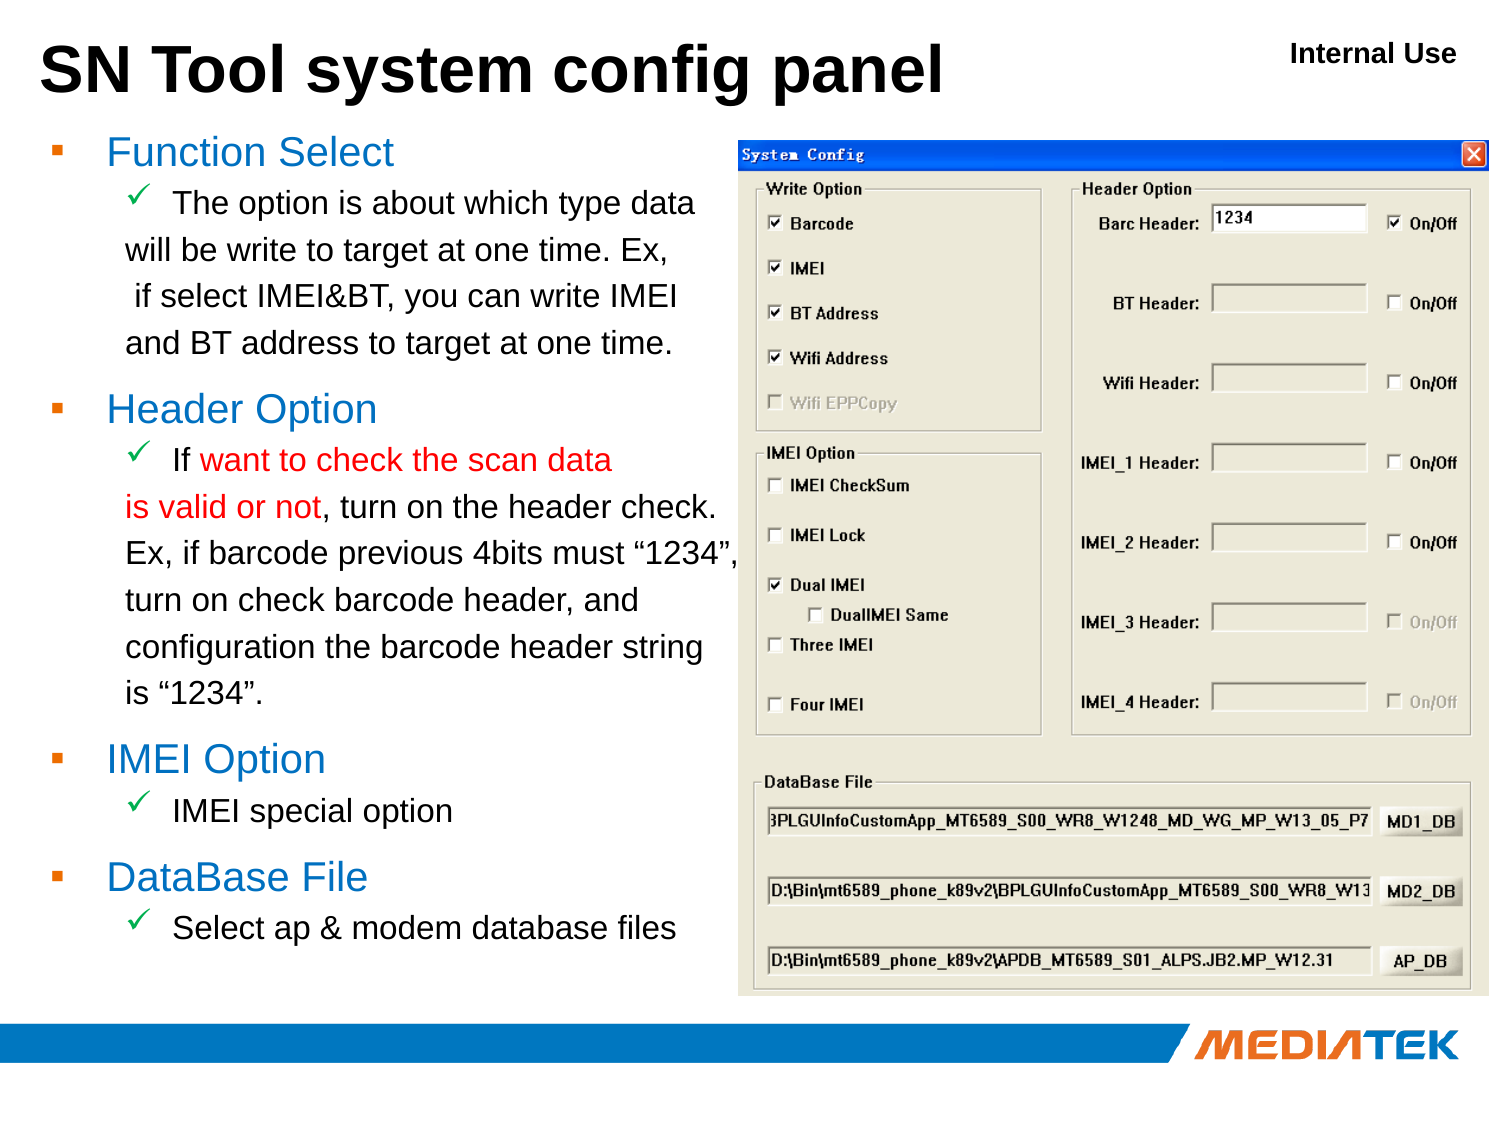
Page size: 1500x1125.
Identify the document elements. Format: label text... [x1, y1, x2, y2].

picture [737, 140, 1489, 997]
list Function Select The option is about which type data will be write to target at one time. Ex, if select IMEI&BT, you can write IMEI and BT address to target at one time. Header Option If want to check the scan data is valid or not, turn on the header check. Ex, if barcode previous 4bits must “1234”, turn on check barcode header, and configuration the barcode header string is “1234”. IMEI Option IMEI special option DataBase File Select ap & modem database files [34, 116, 1466, 1032]
picture [0, 1023, 1459, 1063]
title SN Tool system config panel [24, 11, 1430, 120]
